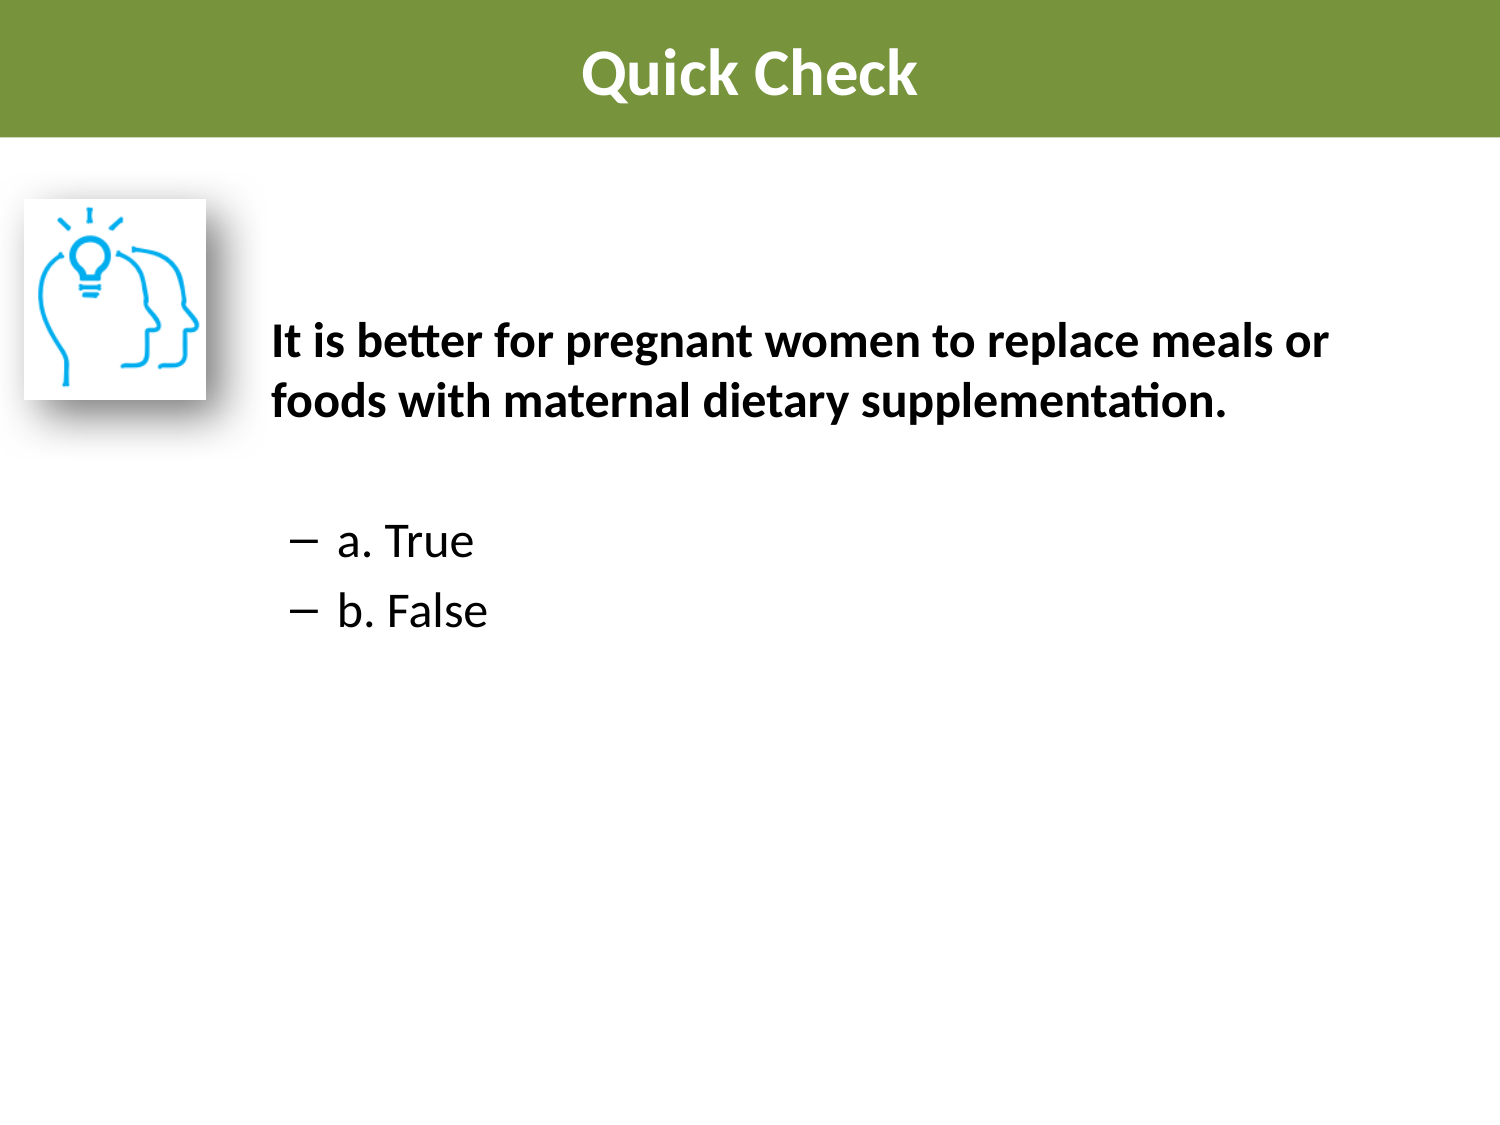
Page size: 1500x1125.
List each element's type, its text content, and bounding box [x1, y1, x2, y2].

list It is better for pregnant women to replace meals or foods with maternal dietary supplementation. a. True b. False [200, 299, 1425, 1063]
picture [24, 199, 206, 401]
text_box Quick Check [0, 0, 1500, 138]
